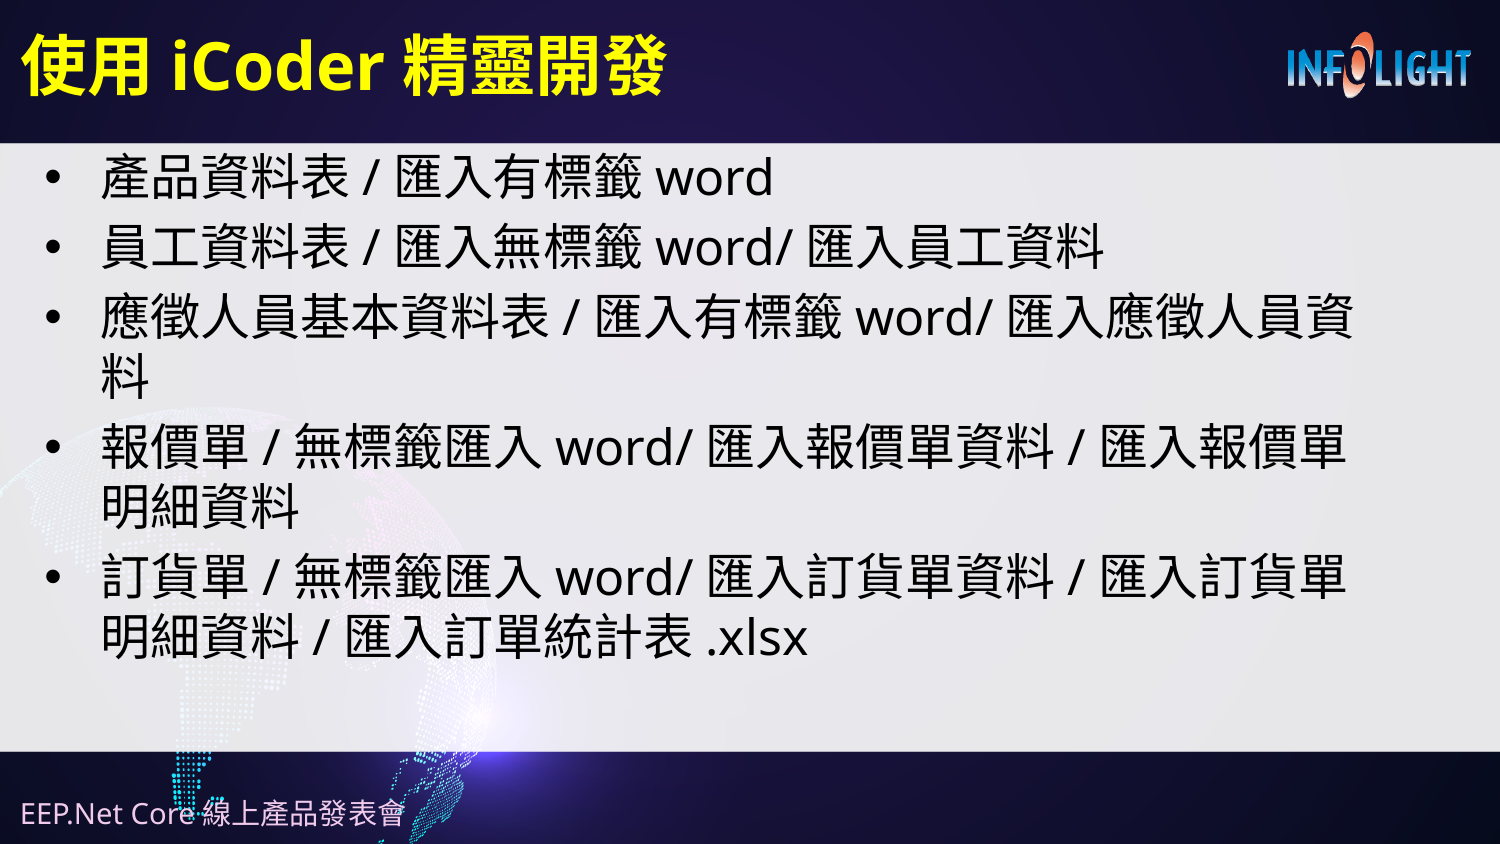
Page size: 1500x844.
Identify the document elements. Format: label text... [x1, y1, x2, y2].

picture [0, 0, 1500, 844]
title 使用iCoder精靈開發 [5, 0, 1356, 134]
list 產品資料表/匯入有標籤word 員工資料表/匯入無標籤word/匯入員工資料 應徵人員基本資料表/匯入有標籤word/匯入應徵人員資料 報價單/無標籤匯入word/匯入報價單資料/匯入報價單明細資料 訂貨單/無標籤匯入word/匯入訂貨單資料/匯入訂貨單明細資料/匯入訂單統計表.xlsx [29, 138, 1380, 696]
